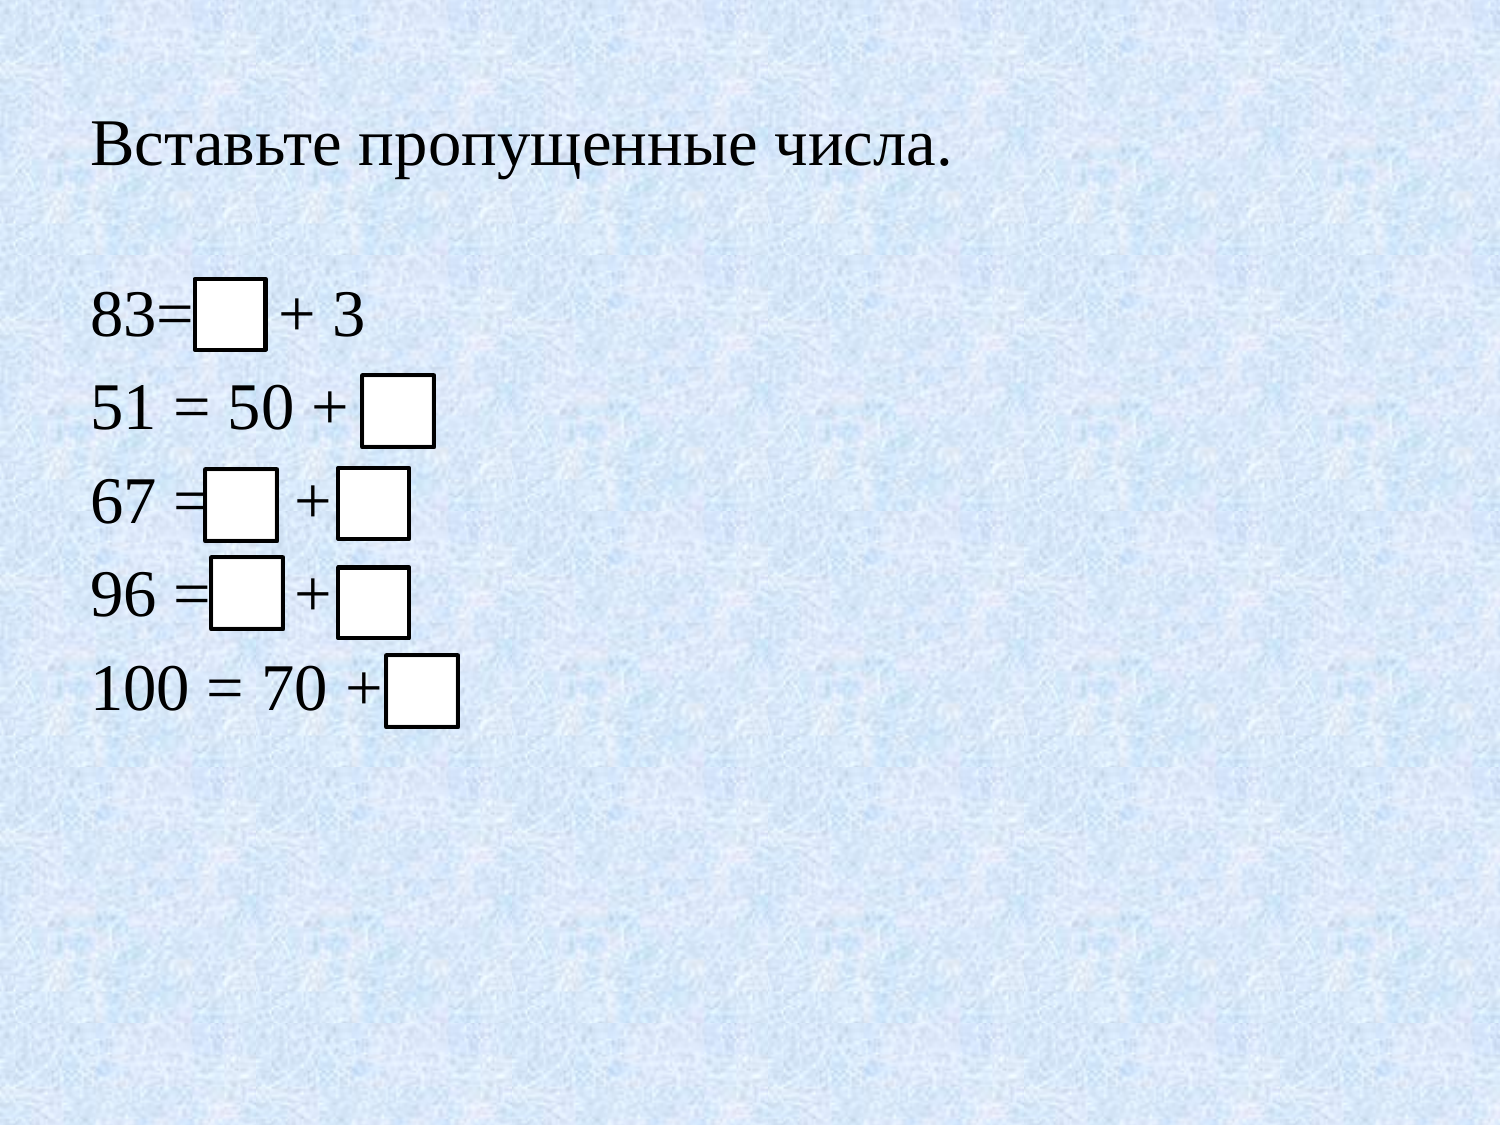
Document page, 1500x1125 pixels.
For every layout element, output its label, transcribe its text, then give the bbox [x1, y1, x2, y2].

text_box [336, 565, 411, 640]
text_box [193, 277, 268, 352]
picture [0, 0, 1500, 1125]
text_box [336, 466, 411, 541]
title Вставьте пропущенные числа. [75, 45, 1425, 233]
list 83= + 3 51 = 50 + 67 = + 96 = + 100 = 70 + [75, 262, 1425, 1005]
